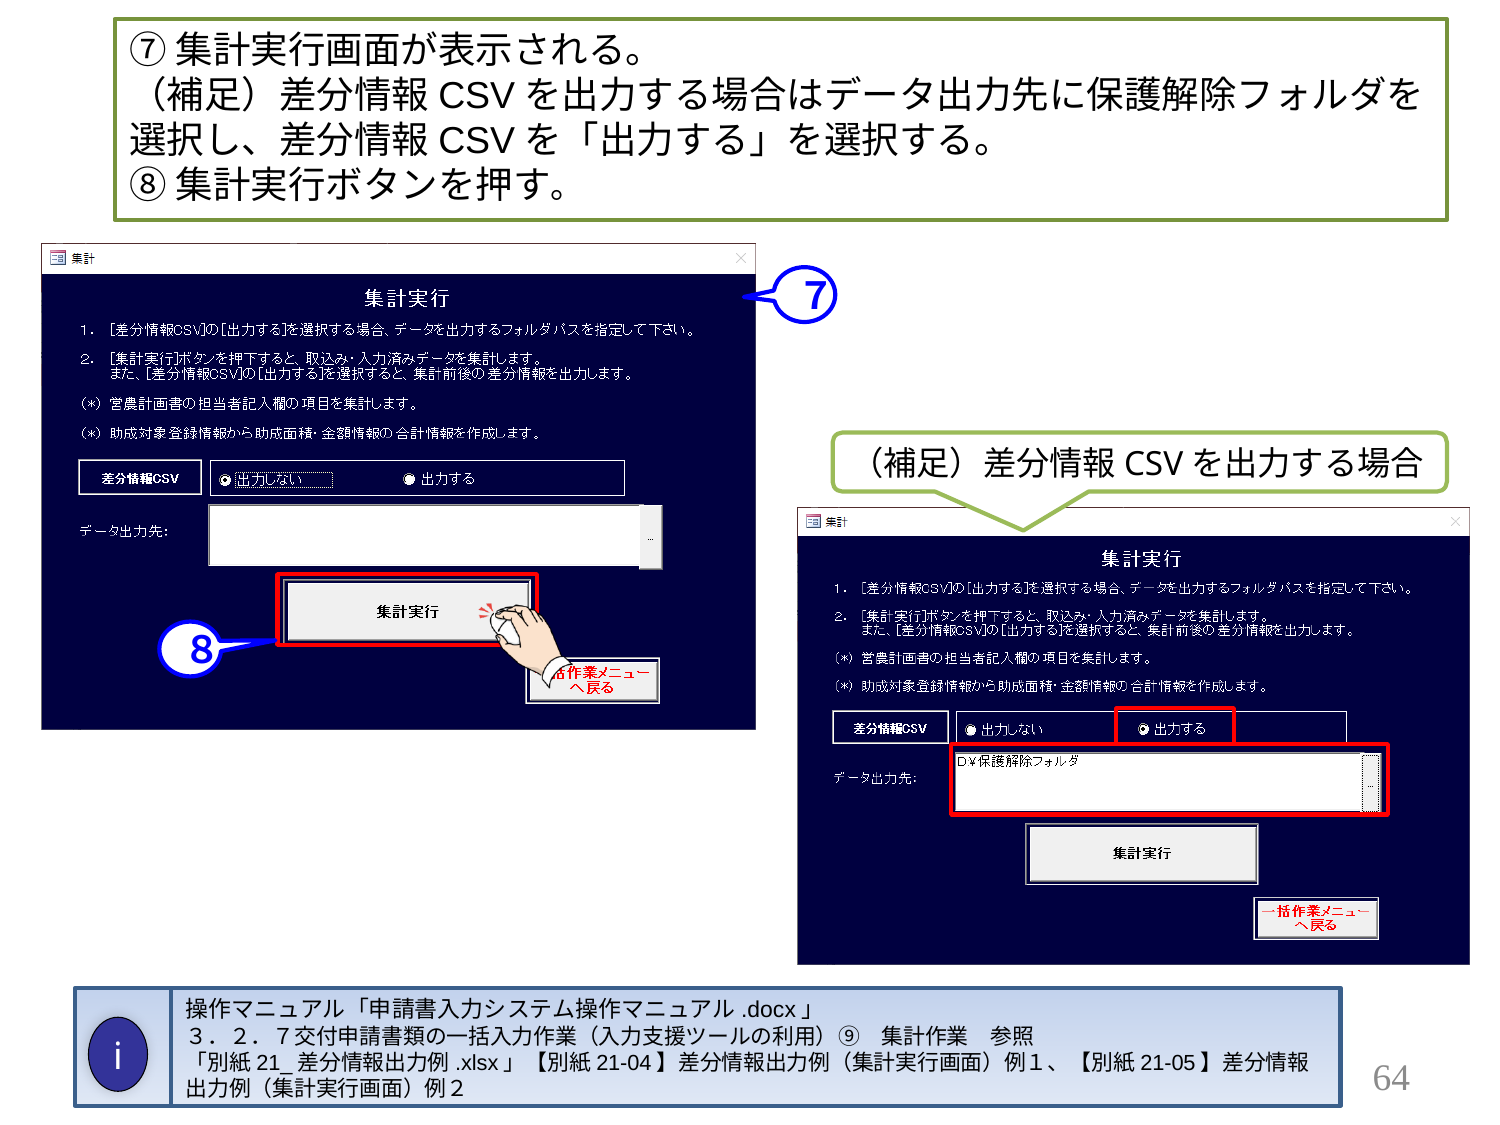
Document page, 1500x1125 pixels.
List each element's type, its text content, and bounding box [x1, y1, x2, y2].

text_box ⑦集計実行画面が表示される。 （補足）差分情報CSVを出力する場合はデータ出力先に保護解除フォルダを選択し、差分情報CSVを「出力する」を選択する。 ⑧集計実行ボタンを押す。 [113, 17, 1449, 222]
slide_number 63 [1344, 1045, 1425, 1106]
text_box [74, 987, 1341, 1107]
text_box ７ [762, 265, 838, 325]
picture [40, 243, 756, 730]
picture [796, 507, 1470, 965]
text_box （補足）差分情報CSVを出力する場合 [830, 430, 1450, 505]
